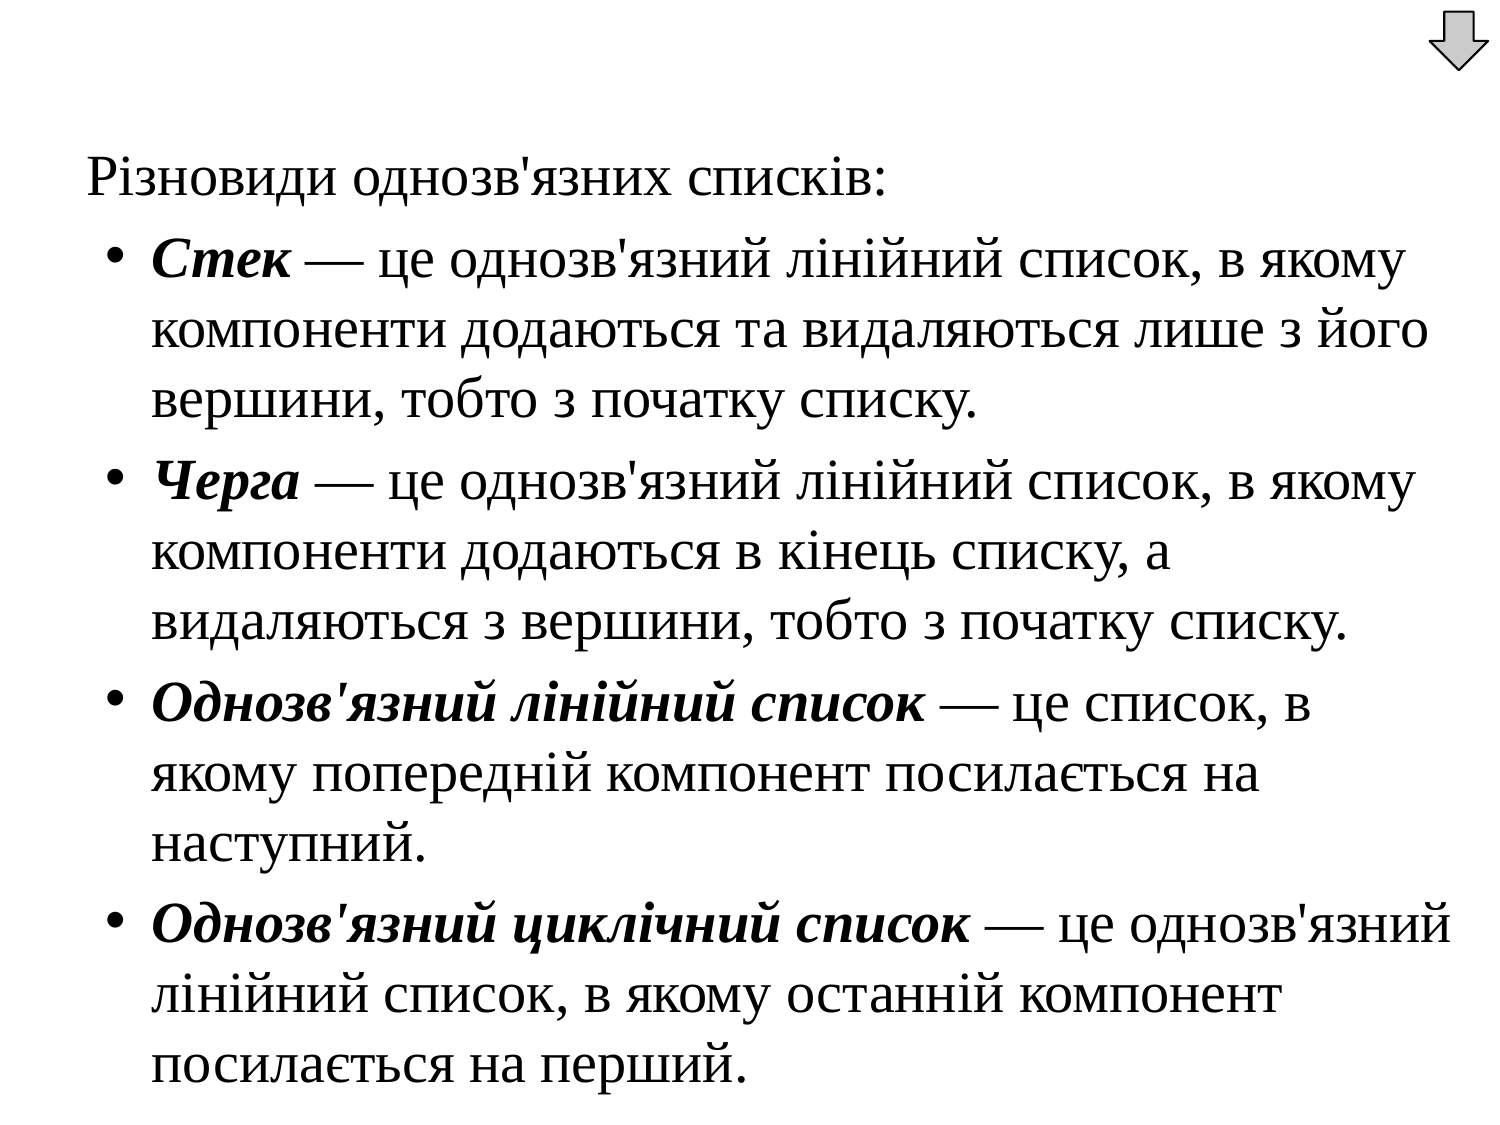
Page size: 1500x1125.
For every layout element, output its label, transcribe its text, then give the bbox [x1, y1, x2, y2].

text_box [1429, 11, 1489, 71]
list Різновиди однозв'язних списків: Стек — це однозв'язний лінійний список, в якому компоненти додаються та видаляються лише з його вершини, тобто з початку списку. Черга — це однозв'язний лінійний список, в якому компоненти додаються в кінець списку, а видаляються з вершини, тобто з початку списку. Однозв'язний лінійний список — це список, в якому попередній компонент посилається на наступний. Однозв'язний циклічний список — це однозв'язний лінійний список, в якому останній компонент посилається на перший. [0, 137, 1489, 1106]
